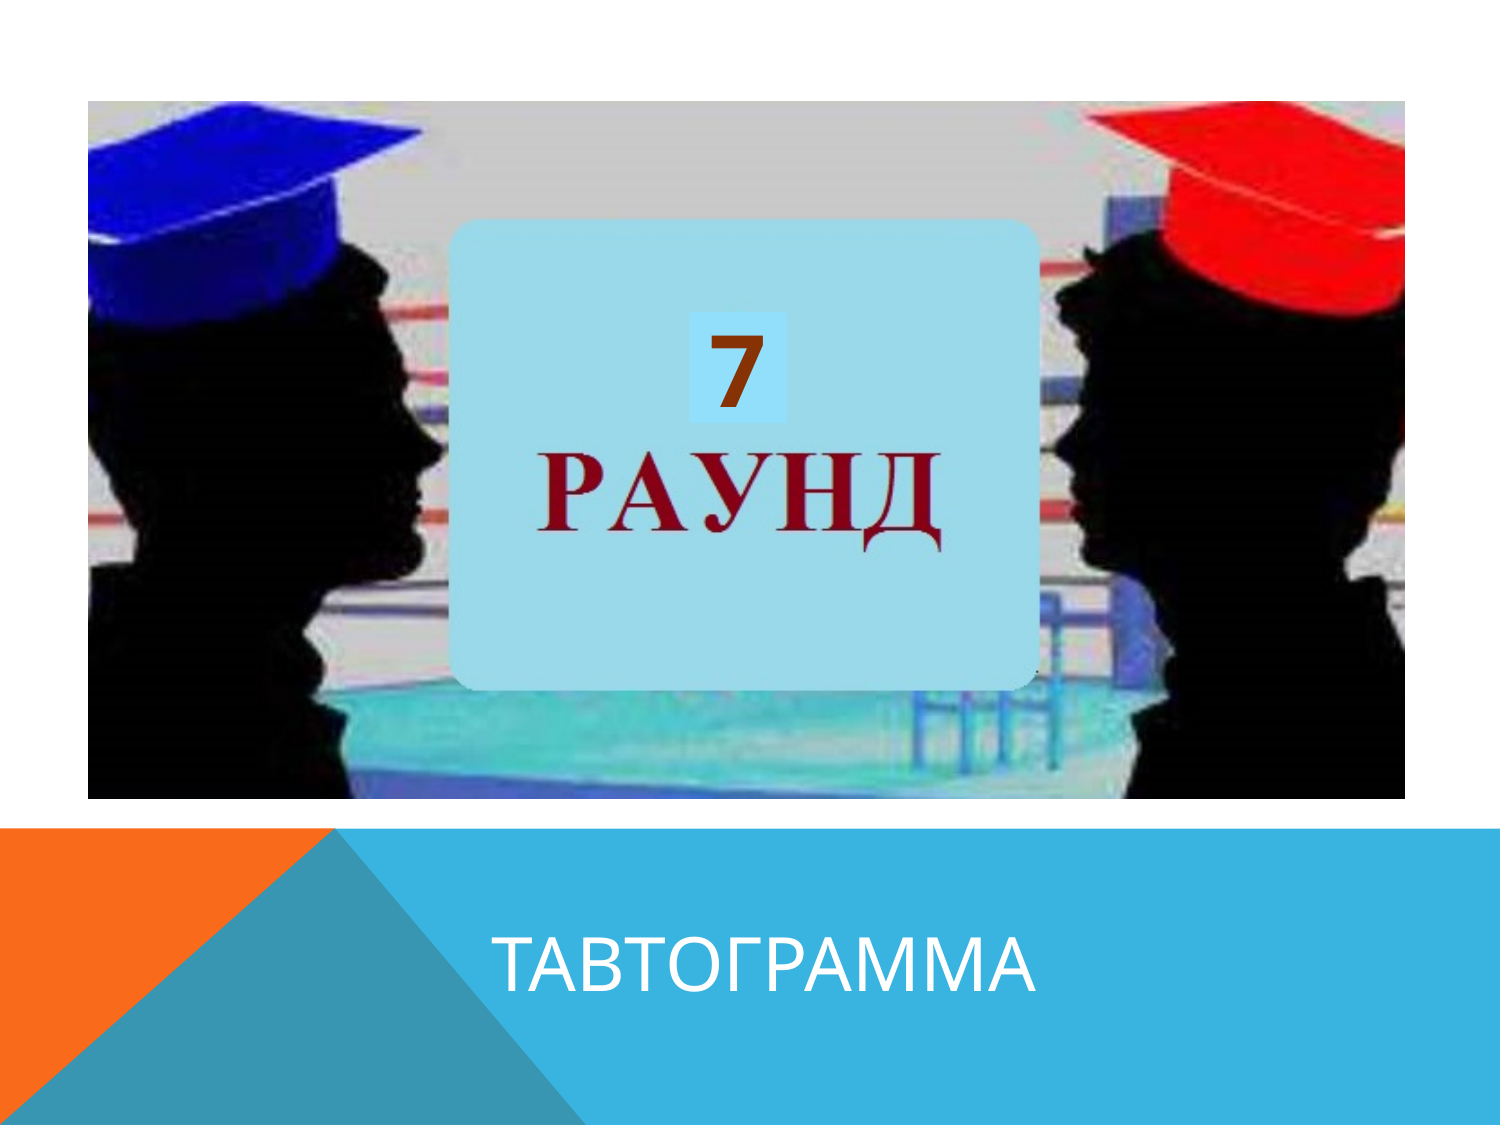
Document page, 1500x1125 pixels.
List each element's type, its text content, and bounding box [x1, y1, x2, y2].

title тавтограмма [147, 916, 1382, 1007]
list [88, 101, 1405, 799]
